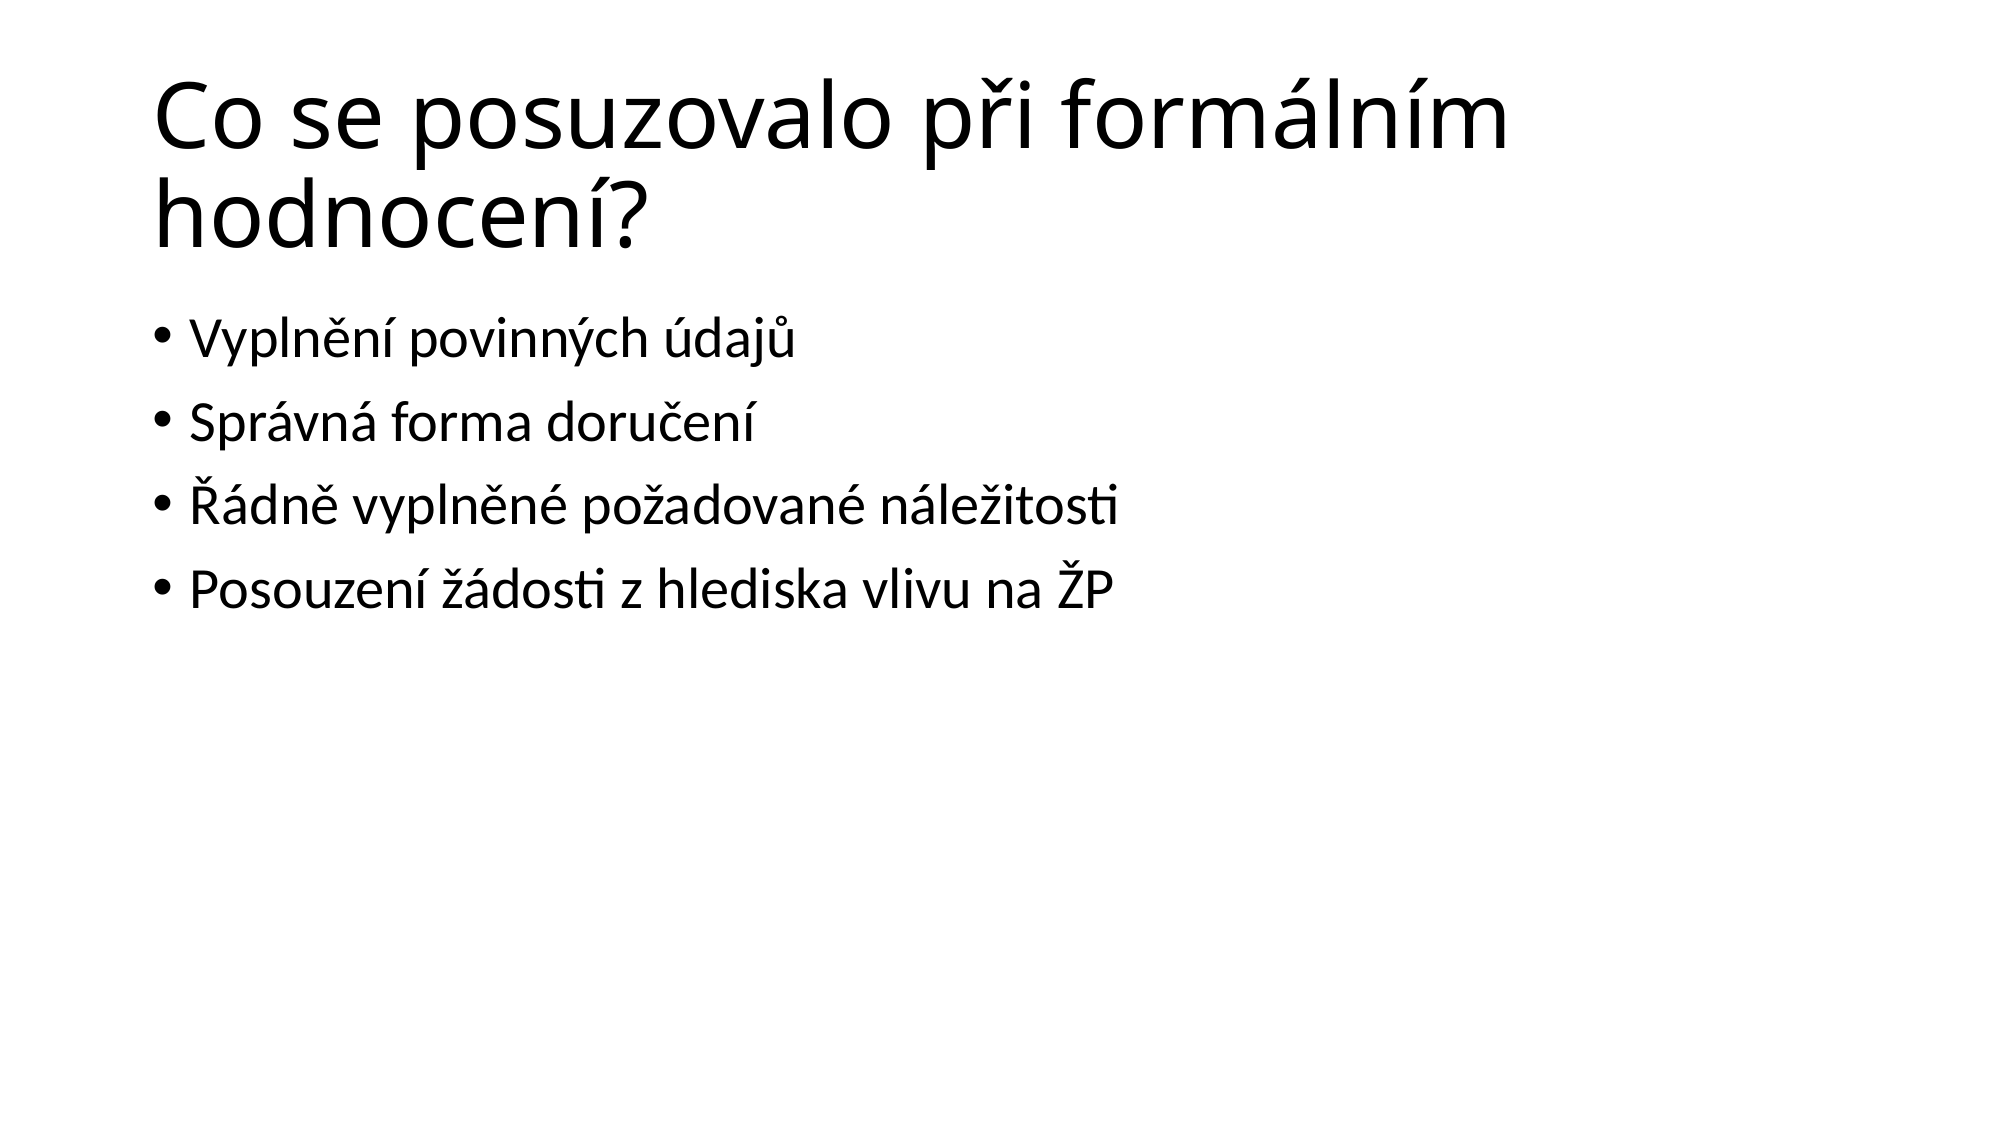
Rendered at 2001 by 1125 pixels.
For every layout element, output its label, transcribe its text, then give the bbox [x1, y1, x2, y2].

list Vyplnění povinných údajů Správná forma doručení Řádně vyplněné požadované náležitosti Posouzení žádosti z hlediska vlivu na ŽP [137, 299, 1863, 1014]
title Co se posuzovalo při formálním hodnocení? [137, 59, 1863, 278]
